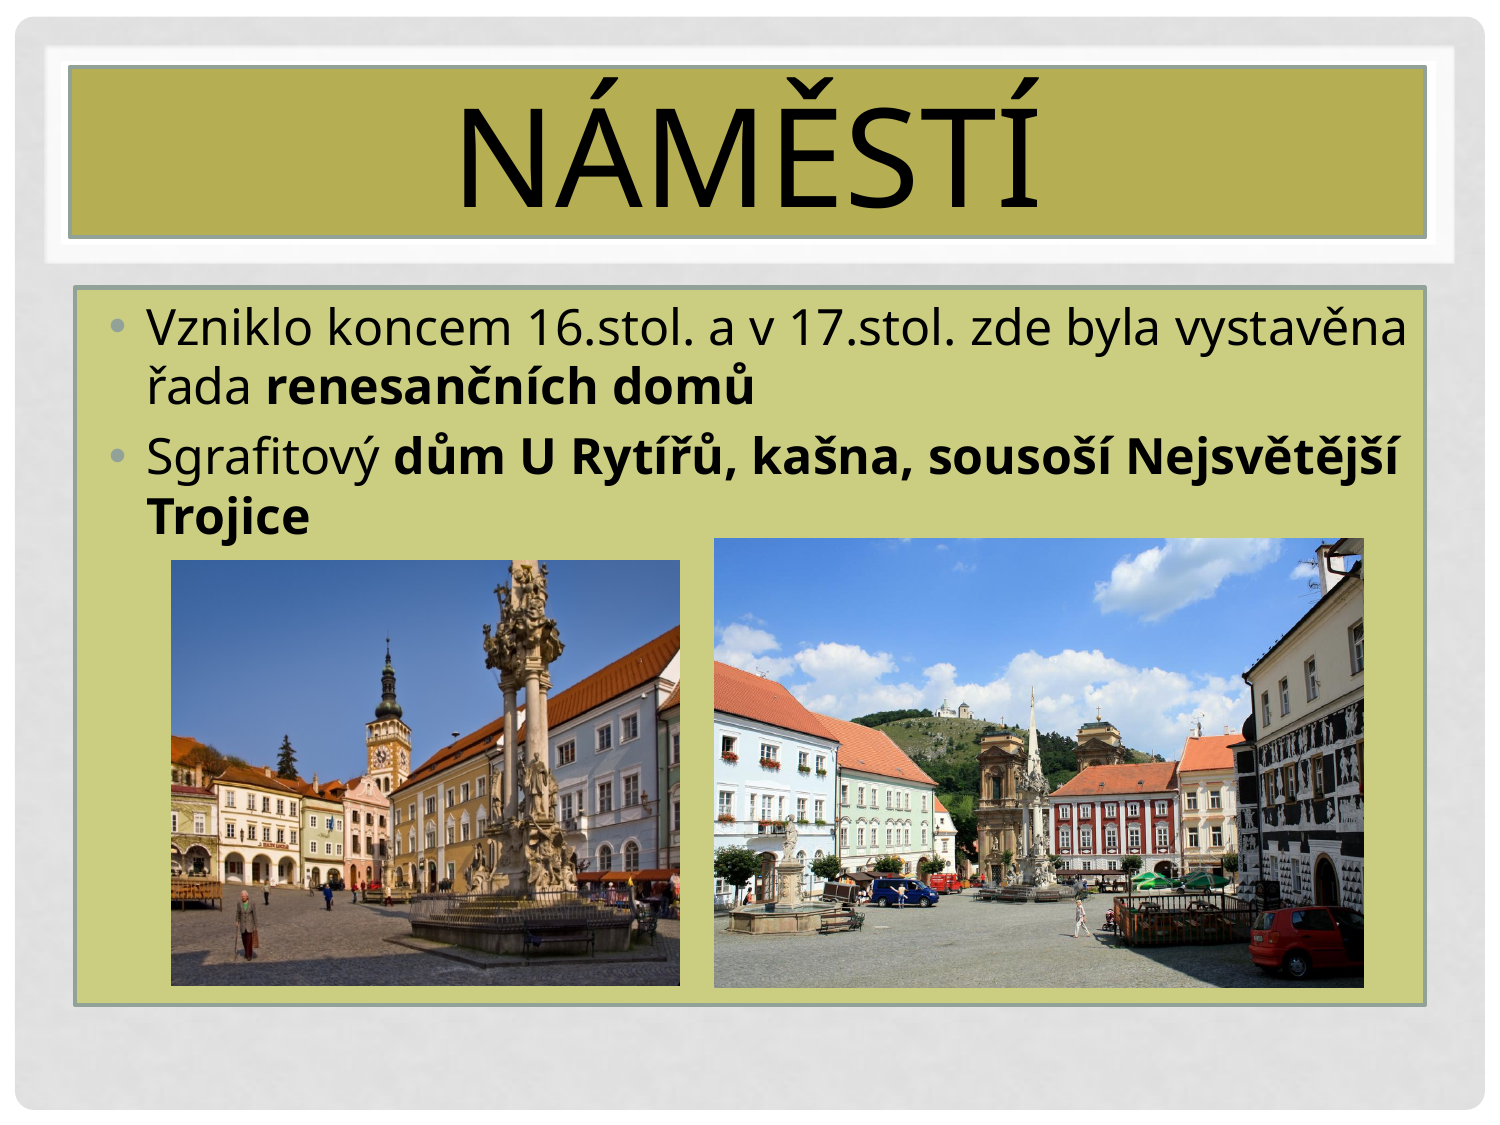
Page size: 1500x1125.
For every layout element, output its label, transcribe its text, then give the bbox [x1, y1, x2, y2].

list Vzniklo koncem 16.stol. a v 17.stol. zde byla vystavěna řada renesančních domů Sgrafitový dům U Rytířů, kašna, sousoší Nejsvětější Trojice [73, 285, 1427, 1007]
title Náměstí [68, 65, 1427, 239]
picture [714, 538, 1364, 988]
picture [170, 560, 680, 987]
